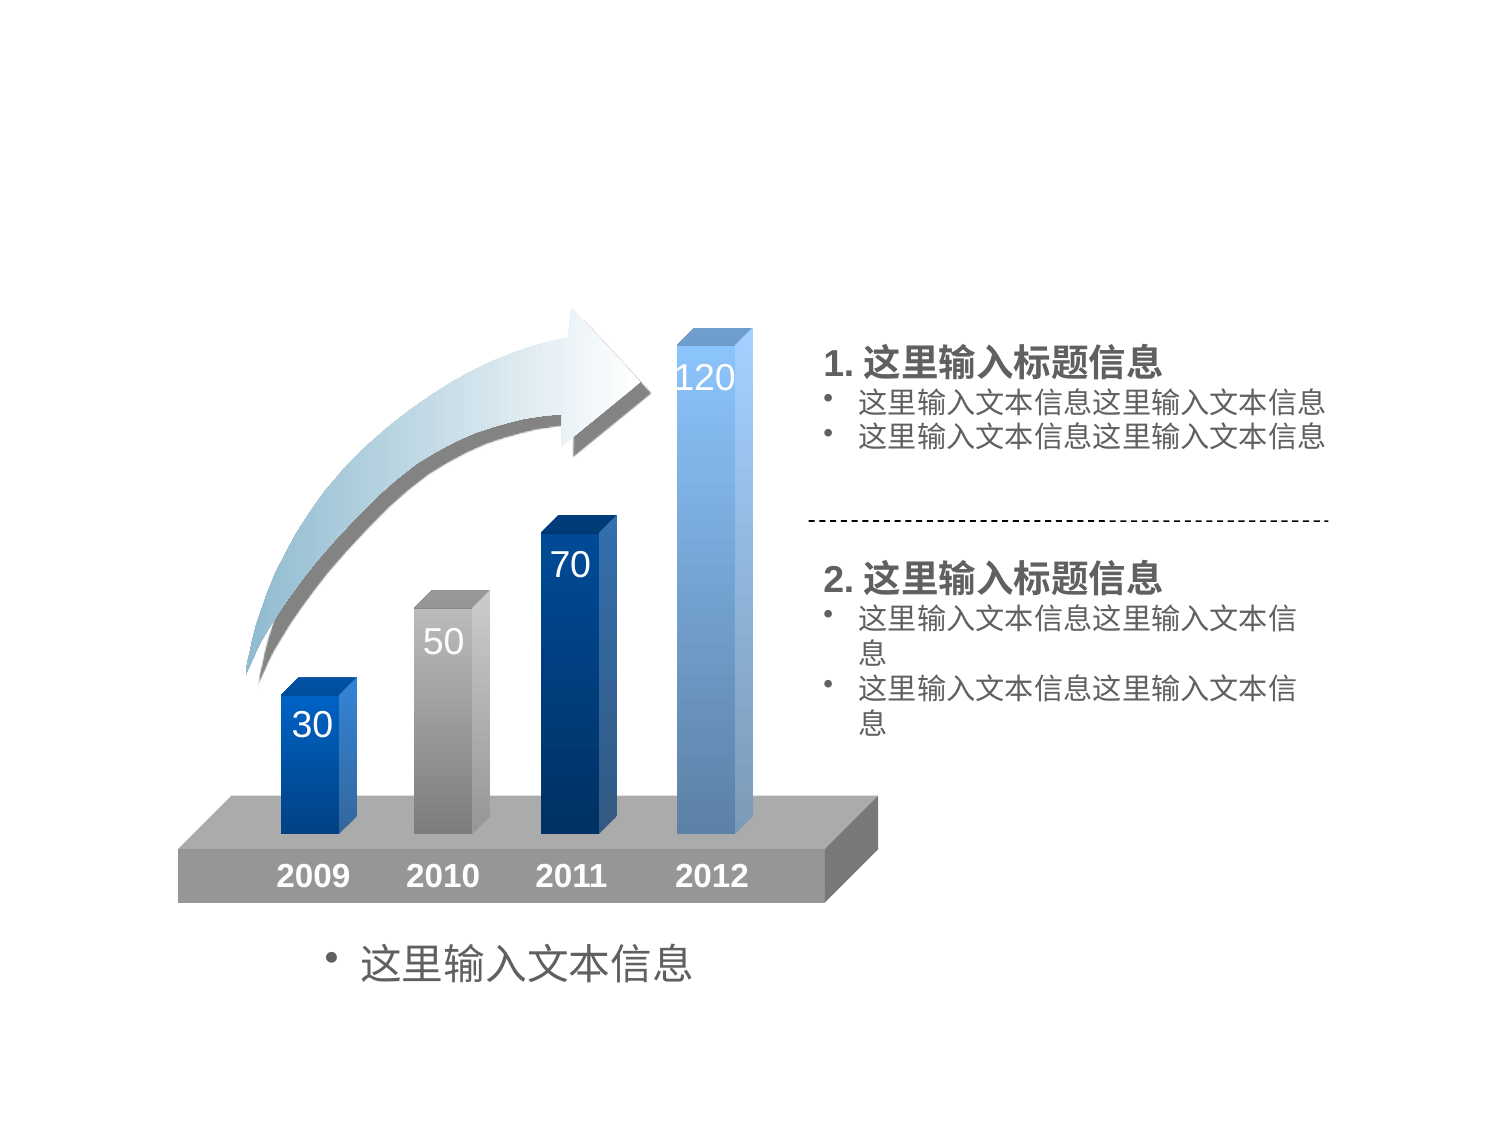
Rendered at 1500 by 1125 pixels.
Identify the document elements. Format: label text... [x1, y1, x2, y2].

text_box 2.这里输入标题信息 这里输入文本信息这里输入文本信息 这里输入文本信息这里输入文本信息 [882, 538, 1338, 748]
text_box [177, 307, 879, 904]
text_box 1.这里输入标题信息 这里输入文本信息这里输入文本信息 这里输入文本信息这里输入文本信息 [882, 322, 1350, 462]
text_box 这里输入文本信息 [309, 930, 709, 996]
